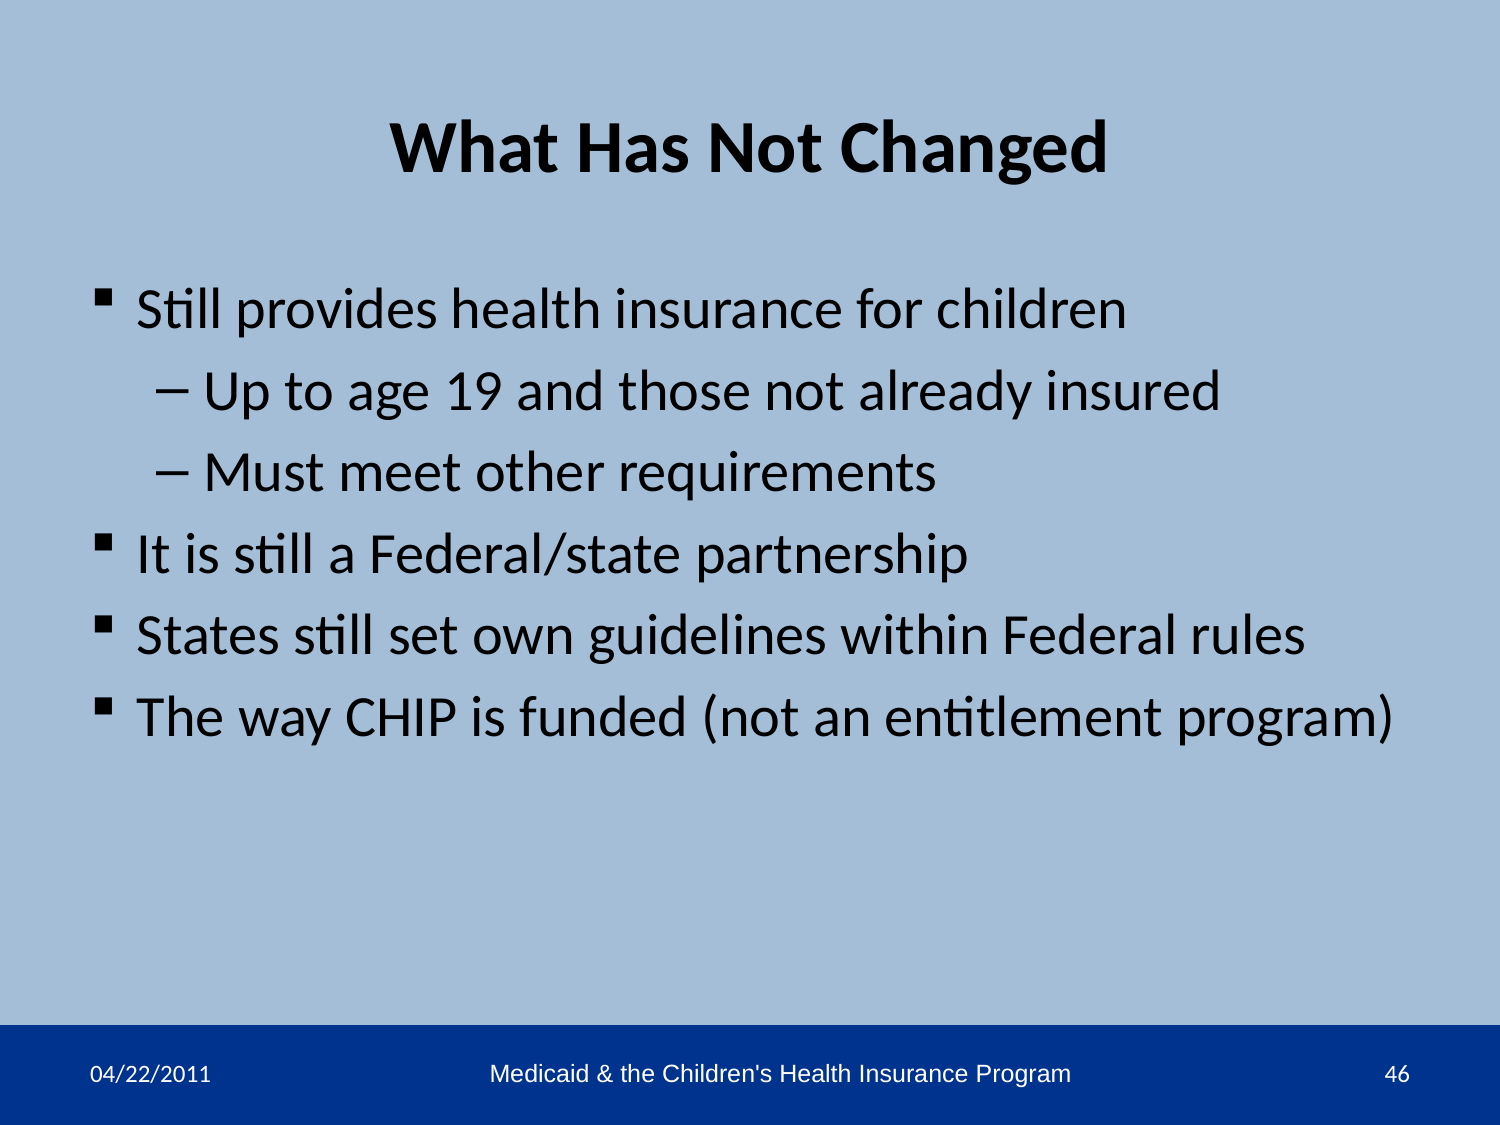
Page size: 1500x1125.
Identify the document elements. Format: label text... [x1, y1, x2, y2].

title What Has Not Changed [74, 44, 1426, 233]
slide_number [75, 1042, 287, 1103]
list Still provides health insurance for children Up to age 19 and those not already insured Must meet other requirements It is still a Federal/state partnership States still set own guidelines within Federal rules The way CHIP is funded (not an entitlement program) [74, 262, 1426, 1006]
slide_number 46 [1275, 1042, 1425, 1103]
footer Medicaid & the Children's Health Insurance Program [287, 1042, 1275, 1103]
